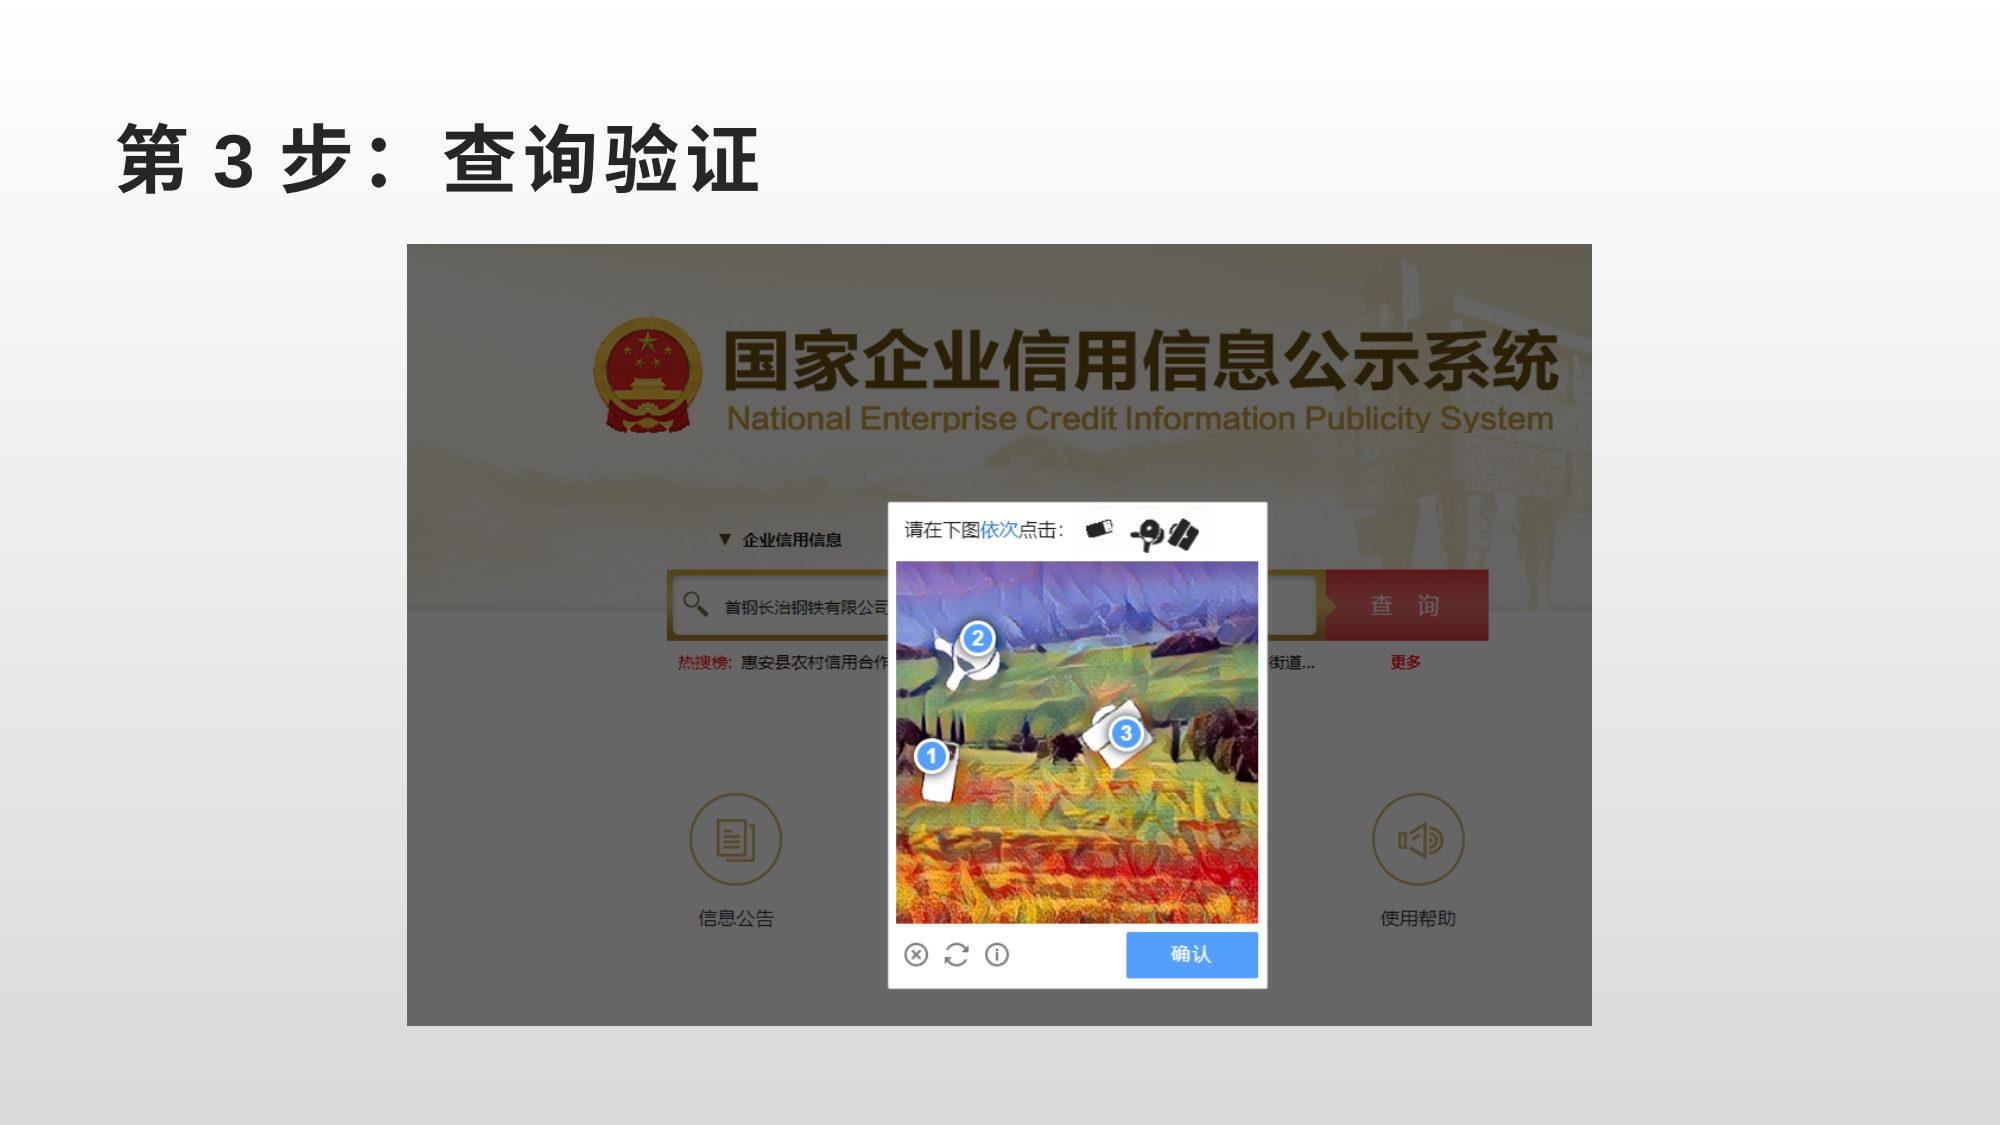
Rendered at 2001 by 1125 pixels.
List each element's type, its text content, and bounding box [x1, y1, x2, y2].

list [407, 244, 1592, 1026]
title 第3步：查询验证 [99, 99, 1900, 216]
